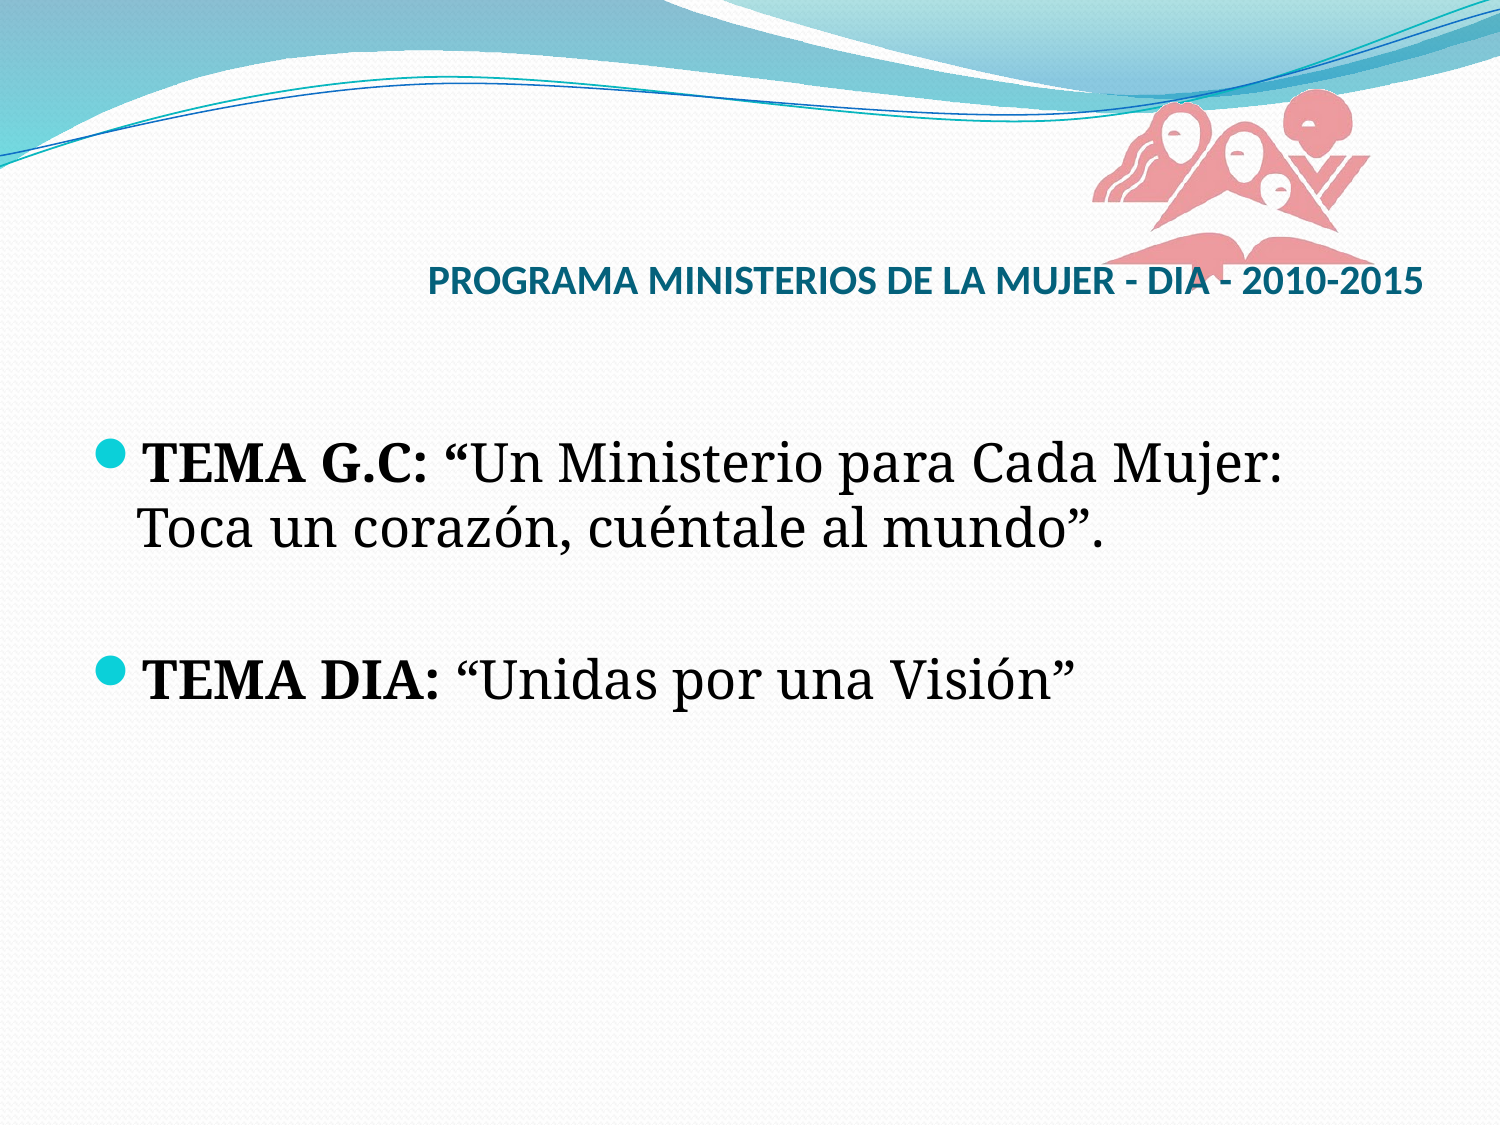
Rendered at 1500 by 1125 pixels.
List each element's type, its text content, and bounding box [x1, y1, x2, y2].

list TEMA G.C: “Un Ministerio para Cada Mujer: Toca un corazón, cuéntale al mundo”. TEMA DIA: “Unidas por una Visión” [76, 420, 1427, 733]
picture [1367, 272, 1375, 289]
picture [1155, 272, 1166, 289]
title PROGRAMA MINISTERIOS DE LA MUJER - DIA - 2010-2015 [75, 115, 1094, 303]
title PROGRAMA MINISTERIOS DE LA MUJER - DIA - 2010-2015 [1372, 115, 1425, 303]
picture [1100, 272, 1107, 279]
picture [1092, 89, 1375, 291]
picture [1269, 271, 1277, 290]
picture [1312, 271, 1320, 290]
picture [1100, 284, 1106, 291]
